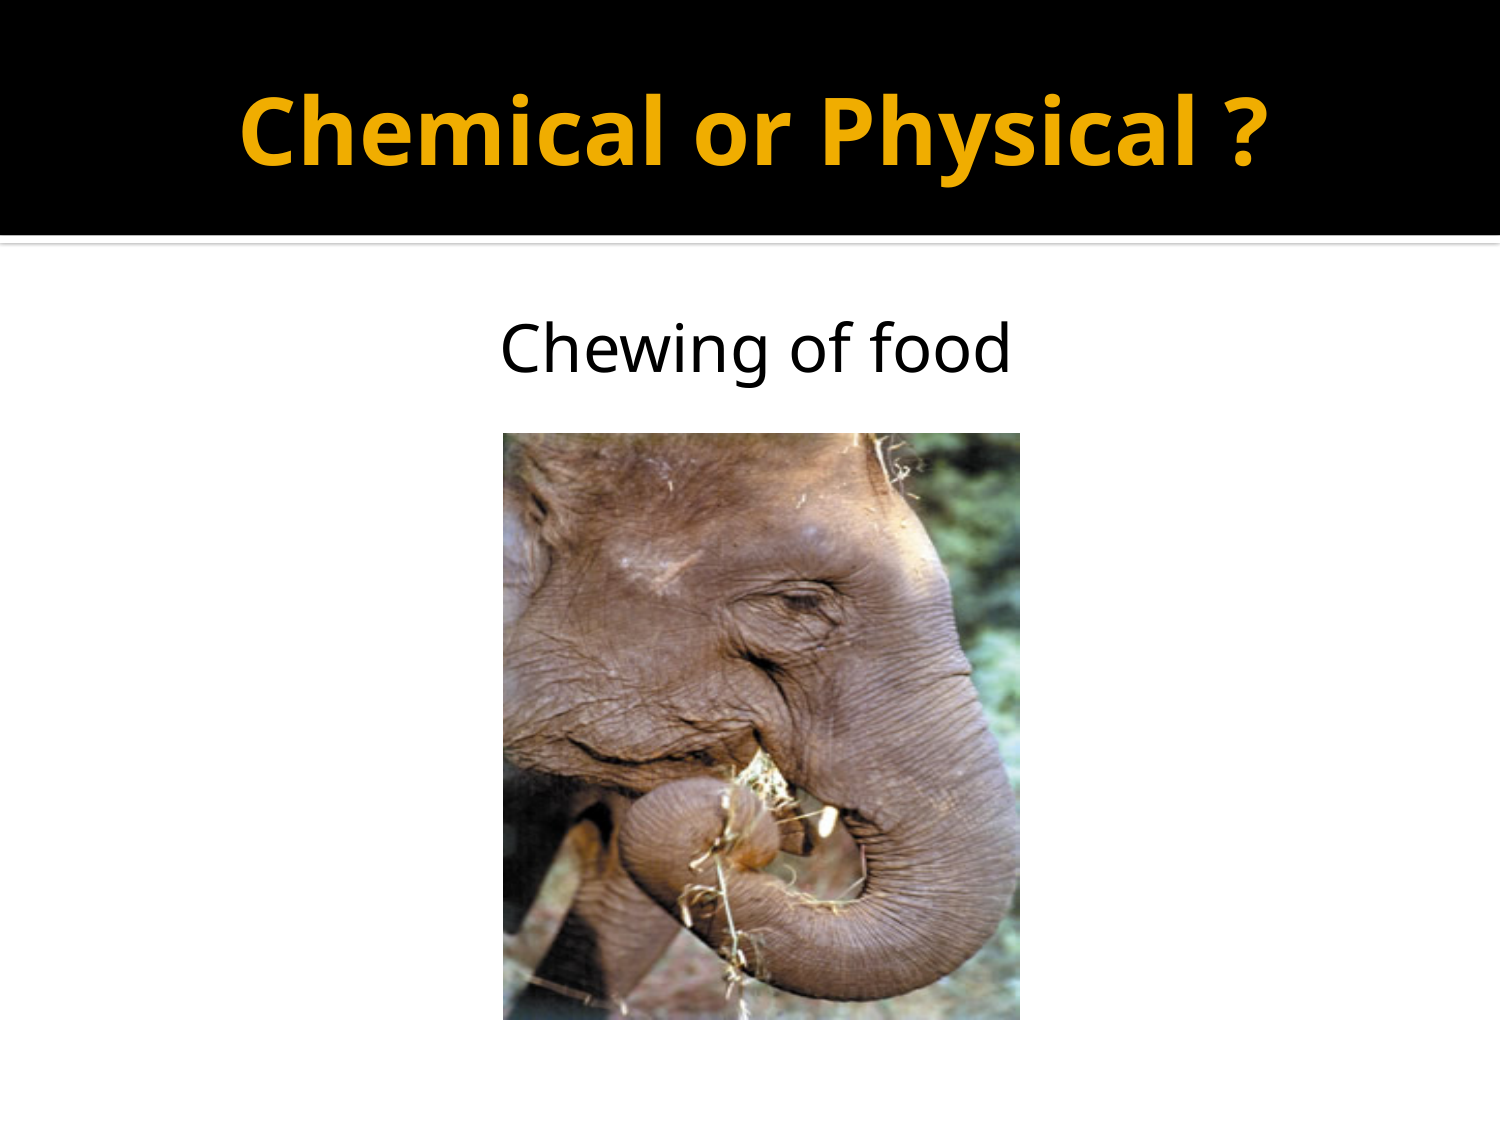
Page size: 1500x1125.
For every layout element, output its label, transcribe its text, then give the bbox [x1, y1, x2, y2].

picture [503, 433, 1020, 1020]
list Chewing of food [75, 291, 1425, 1050]
title Chemical or Physical ? [75, 25, 1425, 231]
